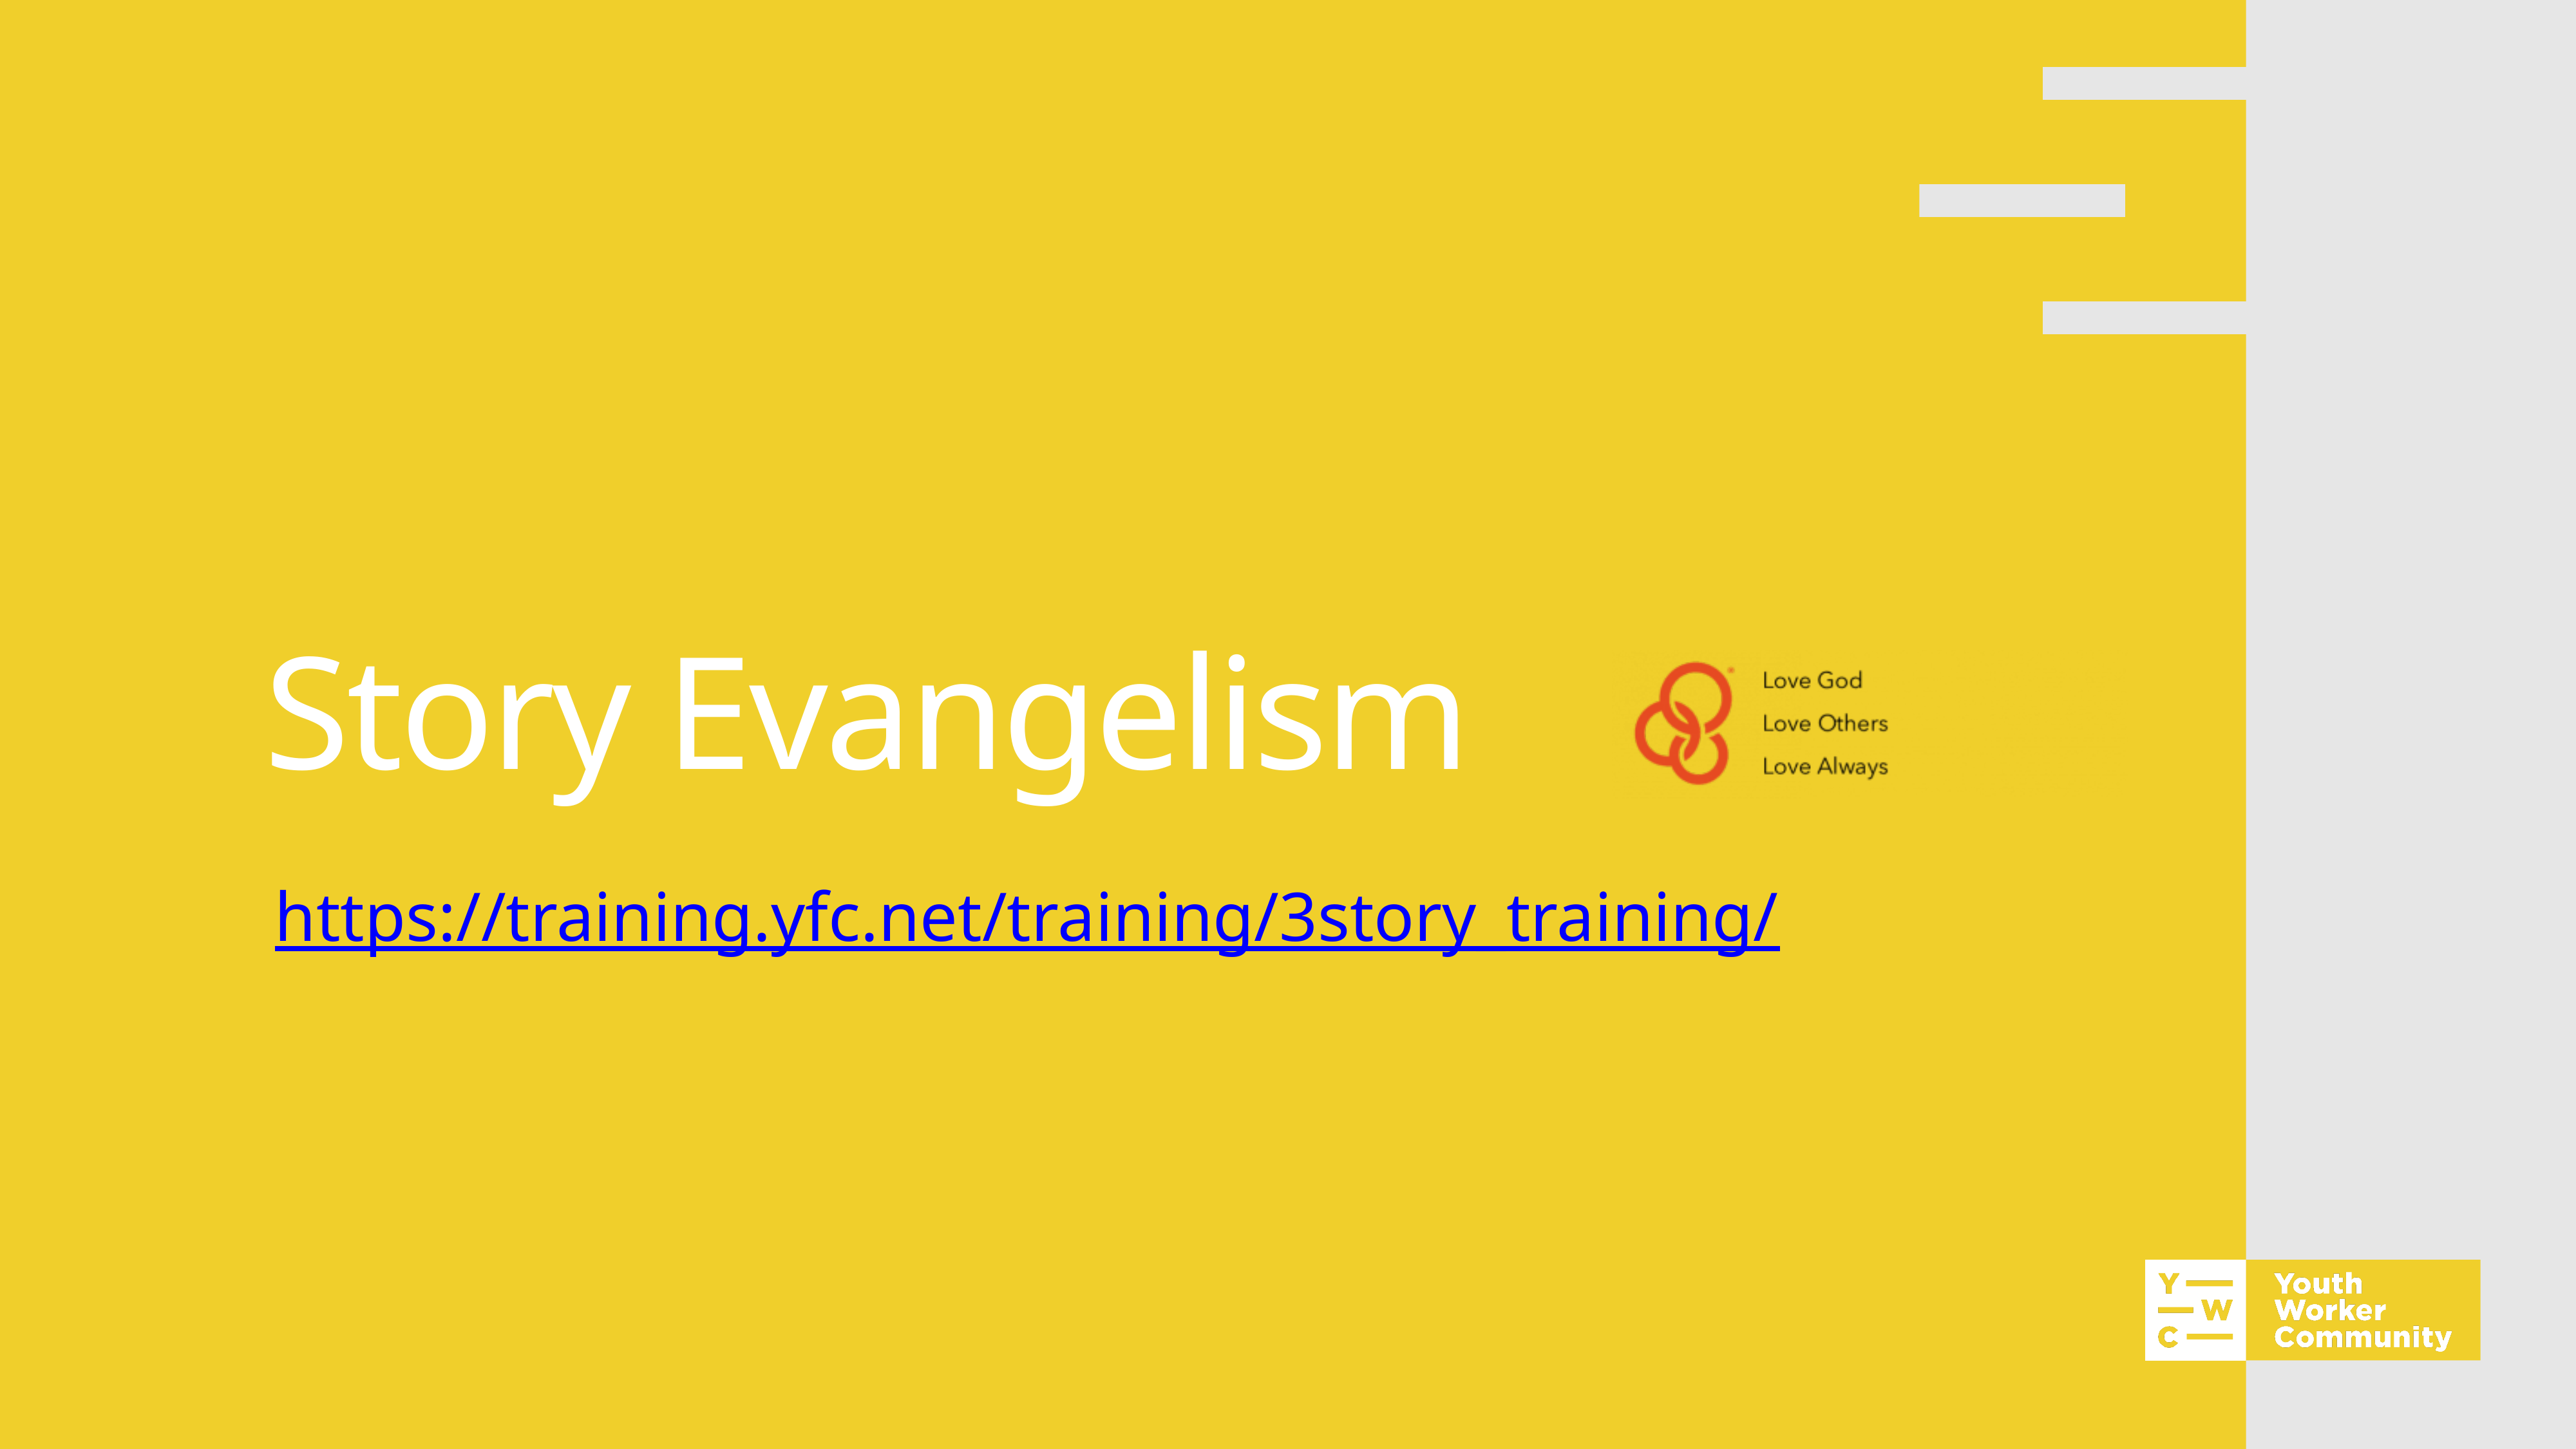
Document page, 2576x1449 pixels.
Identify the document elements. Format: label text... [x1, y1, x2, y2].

picture [2145, 1260, 2452, 1361]
text_box https://training.yfc.net/training/3story_training/ [269, 846, 1812, 971]
title Story Evangelism [258, 478, 1958, 971]
picture [1612, 650, 2128, 799]
